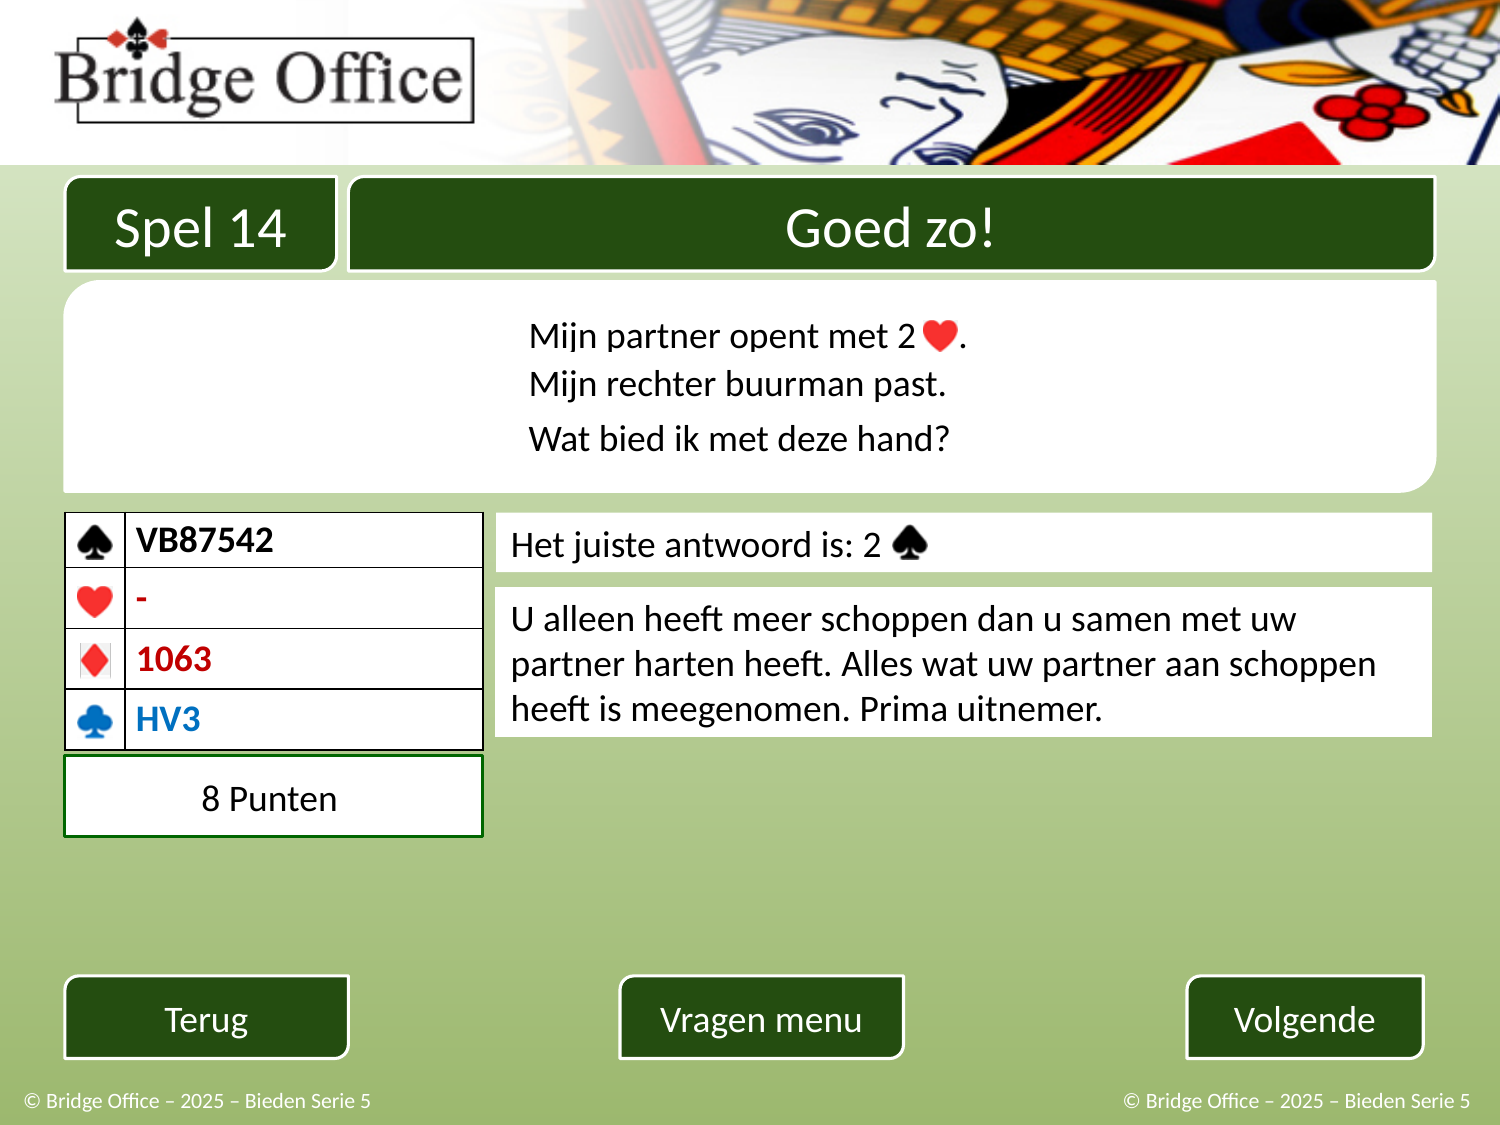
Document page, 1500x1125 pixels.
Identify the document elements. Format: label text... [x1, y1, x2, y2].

text_box Spel 14 [63, 179, 339, 273]
text_box © Bridge Office – 2025 – Bieden Serie 5 [1107, 1079, 1500, 1121]
text_box © Bridge Office – 2025 – Bieden Serie 5 [8, 1079, 393, 1121]
picture [77, 703, 114, 740]
picture [0, 0, 1500, 166]
picture [77, 585, 114, 618]
text_box Mijn partner opent met 2 . [513, 303, 1022, 364]
table_header [66, 513, 124, 567]
table_cell [66, 690, 124, 749]
table_cell 1063 [126, 629, 482, 688]
text_box U alleen heeft meer schoppen dan u samen met uw partner harten heeft. Alles wat uw partner aan schoppen heeft is meegenomen. Prima uitnemer. [495, 587, 1432, 737]
picture [77, 643, 114, 679]
text_box Wat bied ik met deze hand? [513, 406, 987, 467]
table_cell HV3 [126, 690, 482, 749]
table_cell - [126, 568, 482, 628]
table_cell [66, 629, 124, 688]
text_box Volgende [1185, 974, 1425, 1061]
text_box 8 Punten [63, 754, 484, 838]
table_header VB87542 [126, 513, 482, 567]
text_box Goed zo! [346, 179, 1437, 273]
text_box Mijn rechter buurman past. [513, 352, 987, 406]
text_box [63, 280, 1437, 493]
text_box Vragen menu [618, 974, 906, 1061]
table_cell [66, 568, 124, 628]
picture [77, 524, 114, 561]
text_box Terug [63, 974, 350, 1061]
picture [922, 319, 959, 352]
picture [892, 524, 928, 561]
text_box Het juiste antwoord is: 2 [496, 512, 1433, 573]
